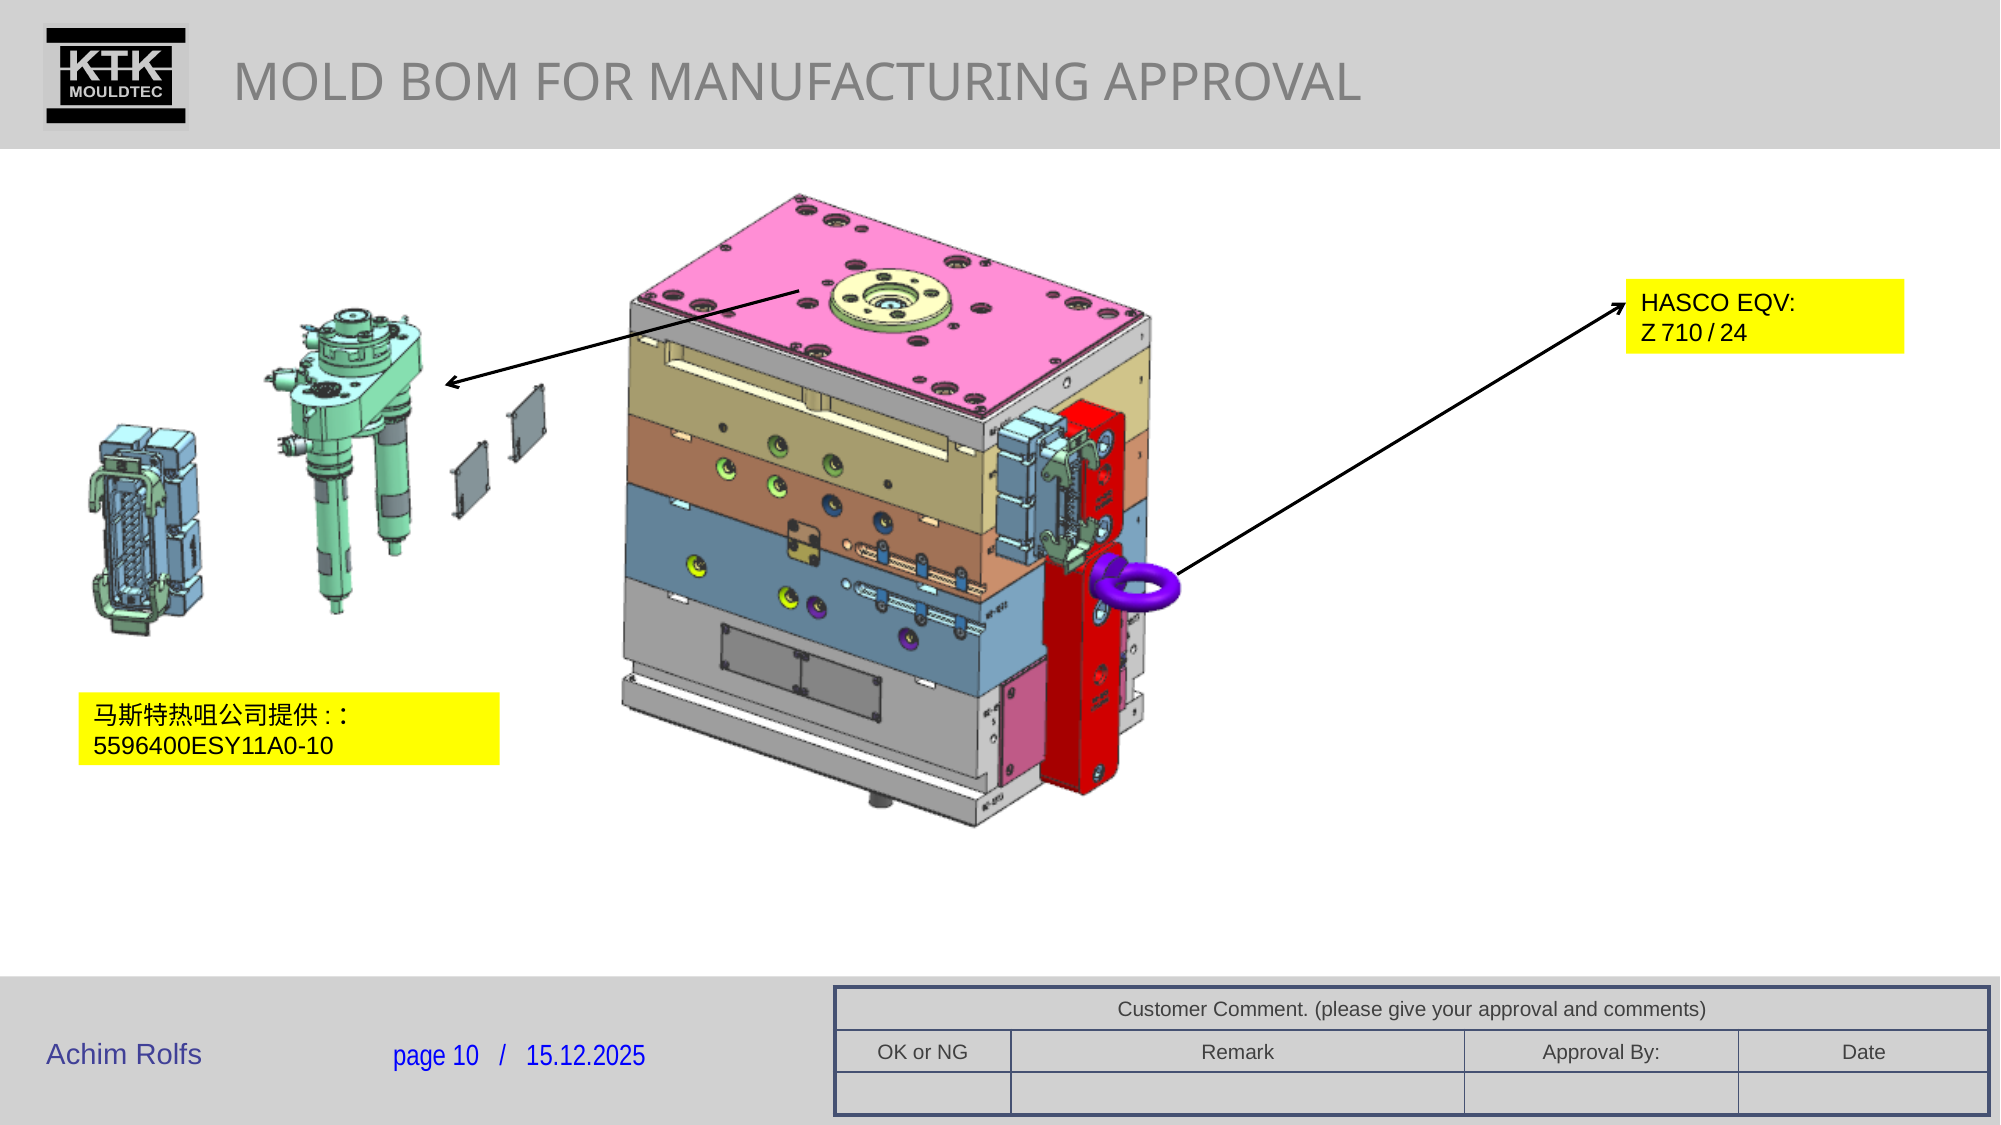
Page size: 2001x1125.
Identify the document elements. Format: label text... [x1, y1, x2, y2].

text_box 马斯特热咀公司提供:： 5596400ESY11A0-10 [78, 696, 500, 766]
text_box page 10 / 15.12.2025 [370, 1011, 670, 1066]
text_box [1176, 302, 1627, 575]
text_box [444, 290, 800, 386]
picture [54, 184, 1233, 877]
text_box HASCO EQV: Z 710 / 24 [1626, 278, 1905, 354]
